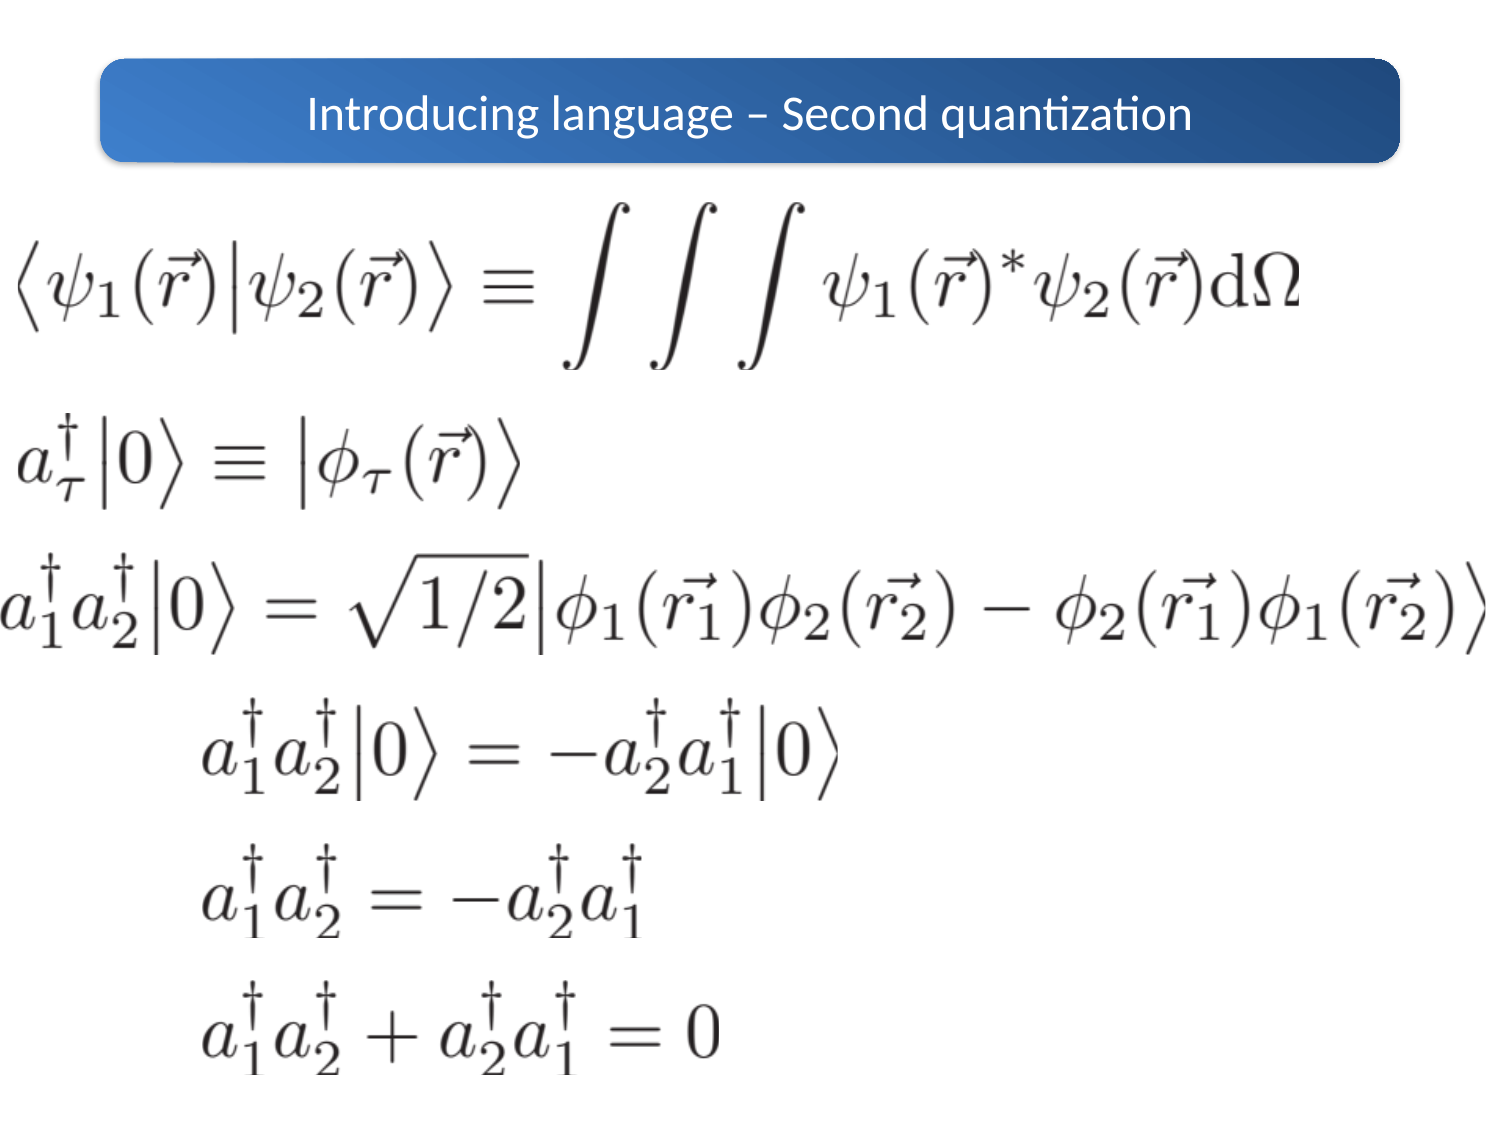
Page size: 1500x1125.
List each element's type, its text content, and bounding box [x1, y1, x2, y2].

picture [17, 413, 521, 510]
picture [0, 552, 1486, 655]
picture [201, 697, 838, 801]
picture [17, 200, 1300, 371]
text_box Introducing language – Second quantization [99, 58, 1401, 164]
picture [201, 980, 720, 1075]
picture [201, 843, 642, 938]
